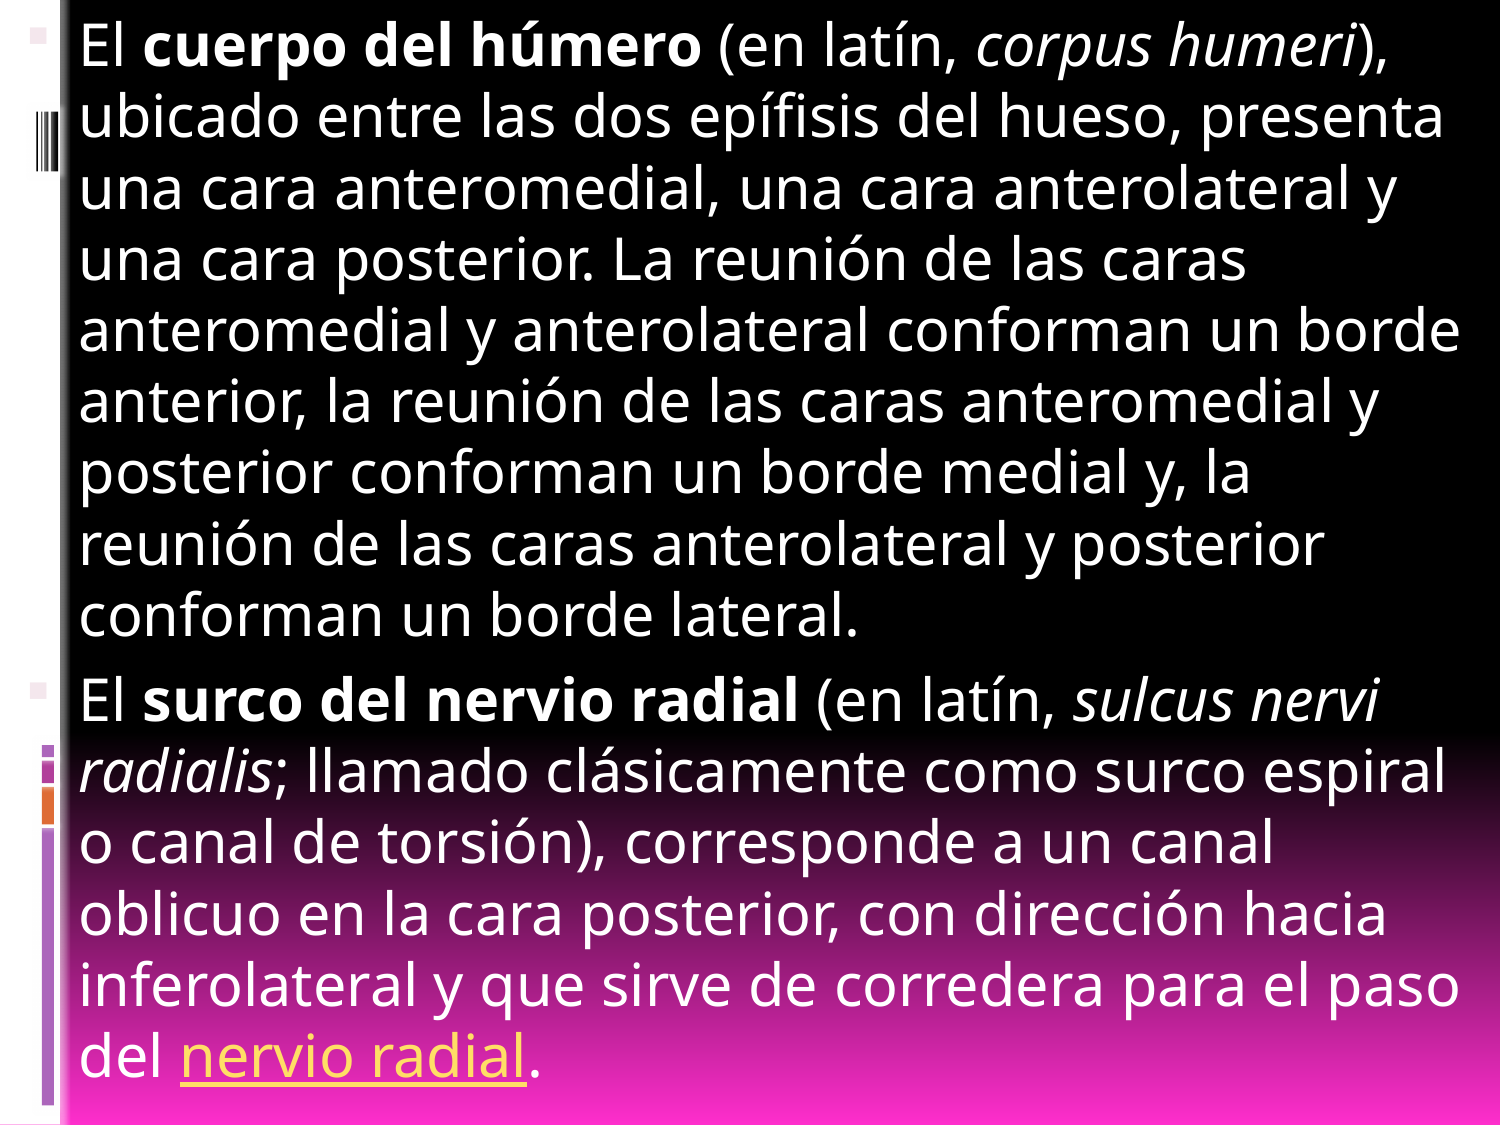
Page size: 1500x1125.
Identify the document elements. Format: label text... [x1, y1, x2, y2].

list El cuerpo del húmero (en latín, corpus humeri), ubicado entre las dos epífisis del hueso, presenta una cara anteromedial, una cara anterolateral y una cara posterior. La reunión de las caras anteromedial y anterolateral conforman un borde anterior, la reunión de las caras anteromedial y posterior conforman un borde medial y, la reunión de las caras anterolateral y posterior conforman un borde lateral. El surco del nervio radial (en latín, sulcus nervi radialis; llamado clásicamente como surco espiral o canal de torsión), corresponde a un canal oblicuo en la cara posterior, con dirección hacia inferolateral y que sirve de corredera para el paso del nervio radial. [0, 0, 1500, 1125]
